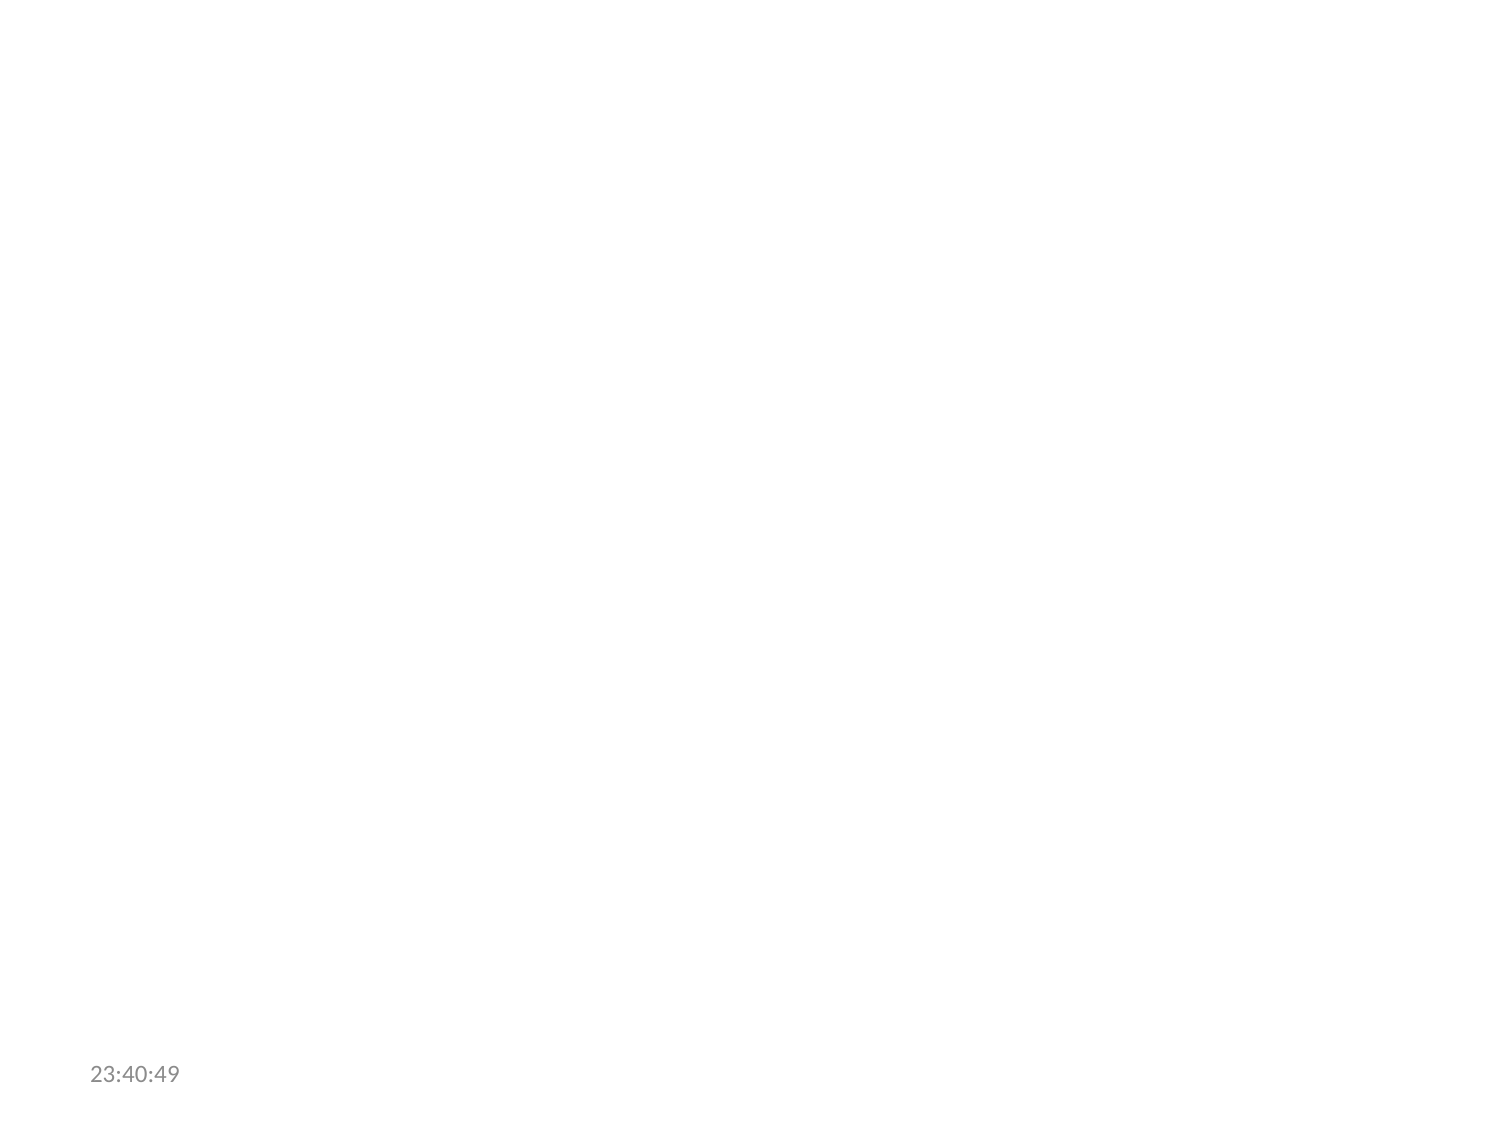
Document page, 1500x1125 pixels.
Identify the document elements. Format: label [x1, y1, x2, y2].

slide_number [75, 1042, 425, 1103]
